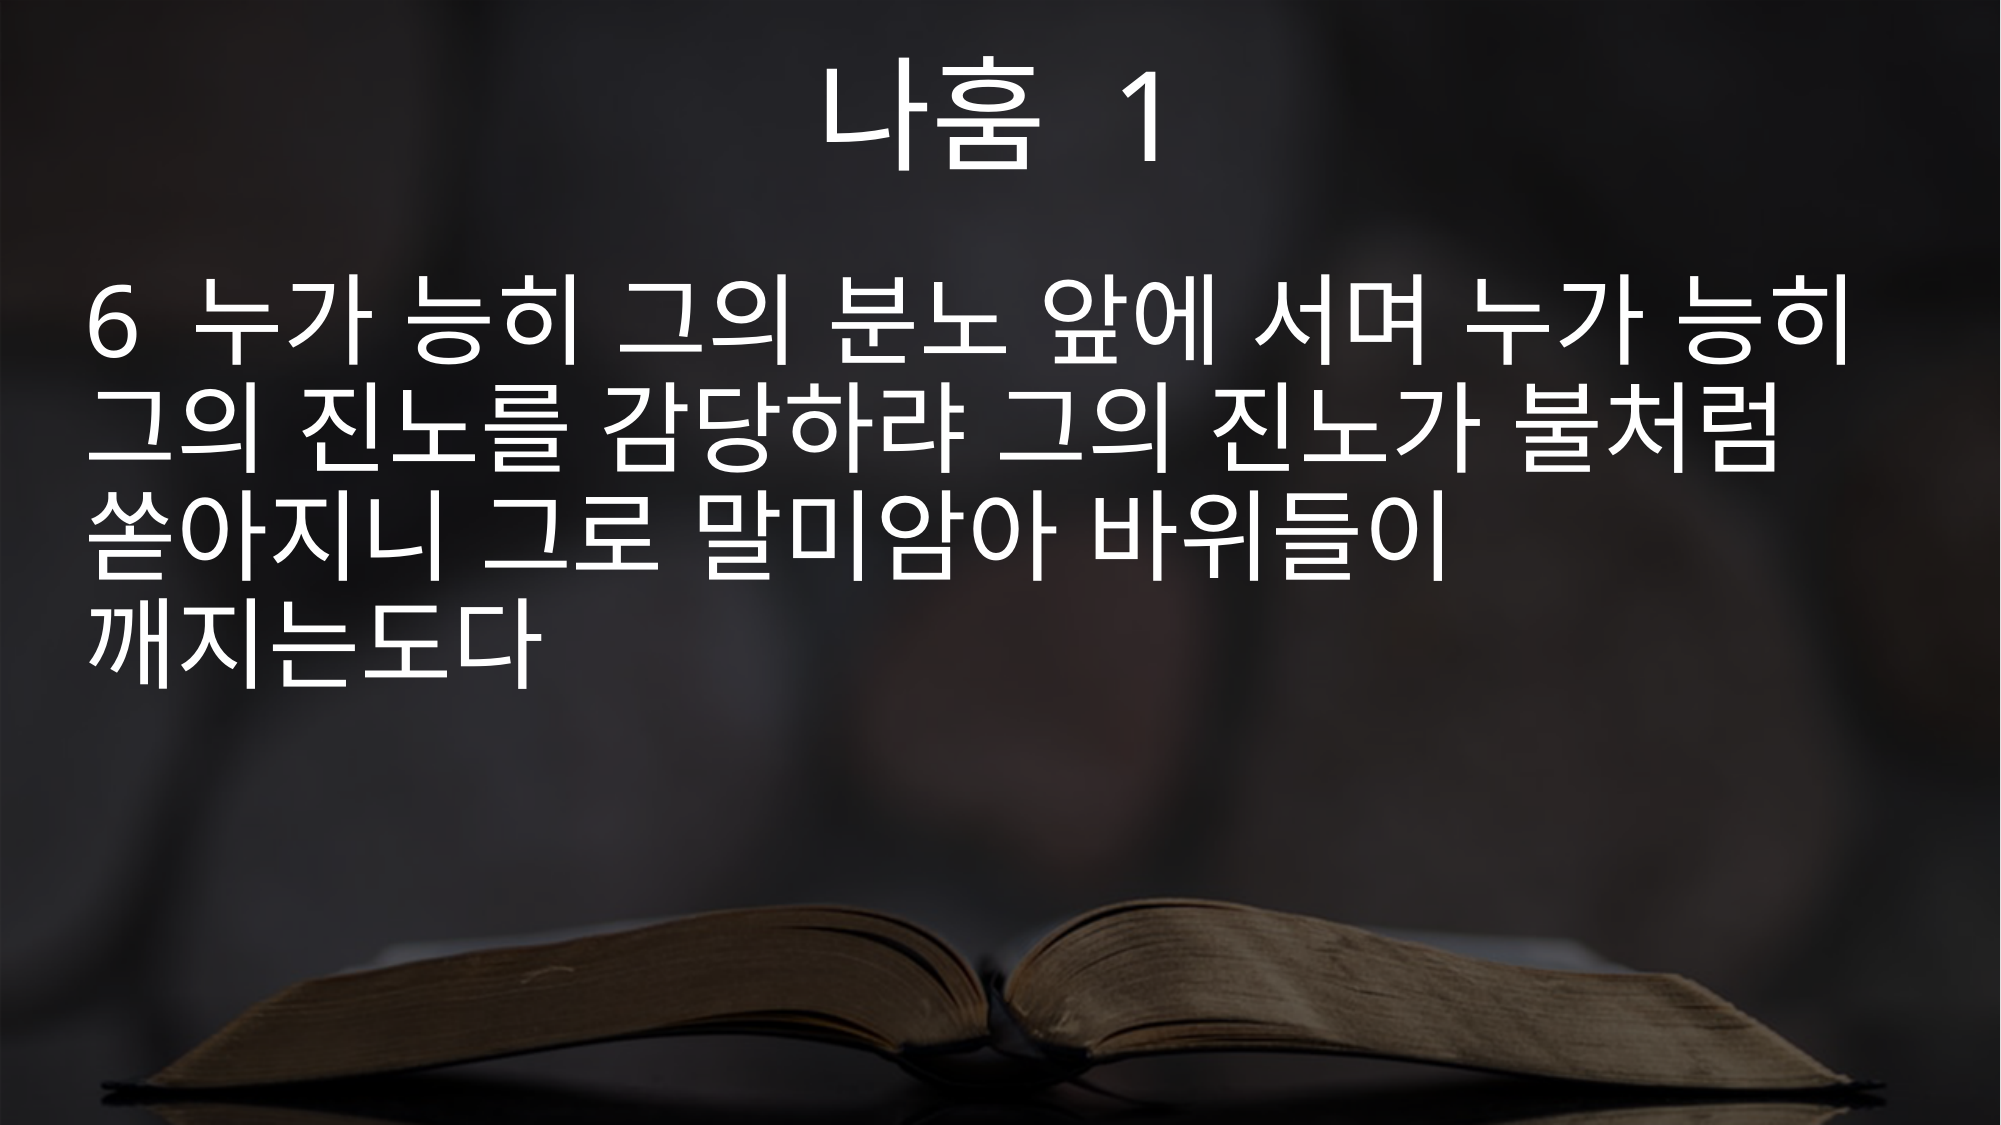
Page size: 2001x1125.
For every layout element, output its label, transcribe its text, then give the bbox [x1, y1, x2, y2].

list 6 누가 능히 그의 분노 앞에 서며 누가 능히 그의 진노를 감당하랴 그의 진노가 불처럼 쏟아지니 그로 말미암아 바위들이 깨지는도다 [69, 263, 1953, 423]
footer 나훔 1 [0, 32, 2000, 192]
picture [0, 0, 2001, 1125]
